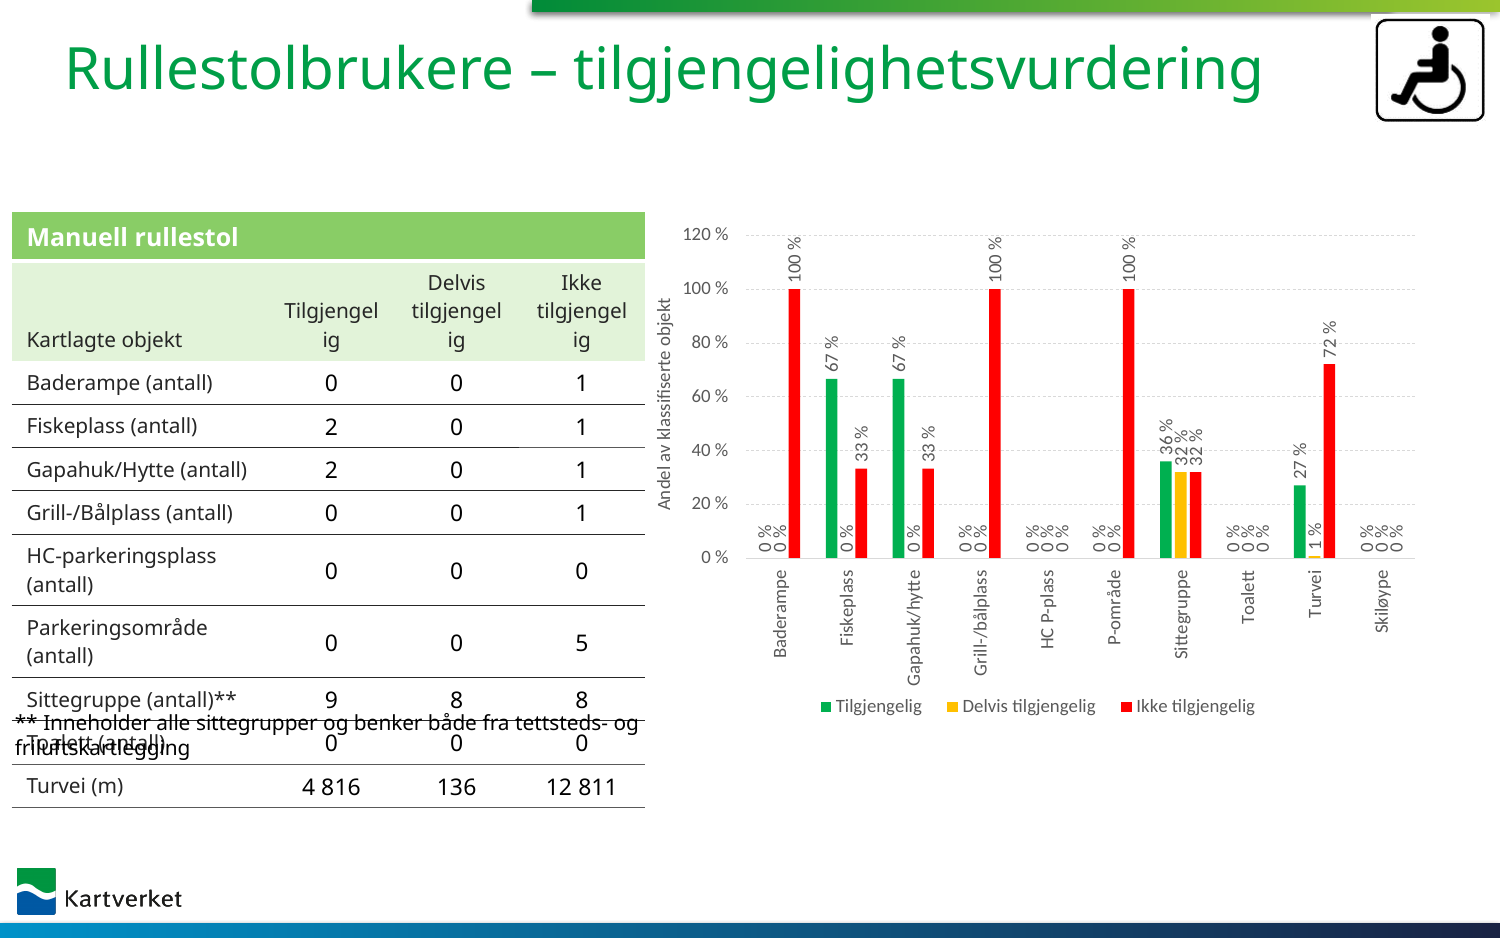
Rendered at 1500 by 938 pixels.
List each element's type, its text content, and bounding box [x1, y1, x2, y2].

table_cell 0 [394, 448, 519, 490]
table_cell 0 [394, 535, 519, 605]
text_box ** Inneholder alle sittegrupper og benker både fra tettsteds- og friluftskartlegging [0, 702, 745, 768]
table_cell Fiskeplass (antall) [12, 405, 269, 447]
picture [643, 218, 1426, 728]
table_cell 1 [519, 448, 638, 490]
table_cell Delvis tilgjengelig [394, 263, 519, 361]
table_cell Baderampe (antall) [12, 361, 269, 404]
table_cell 2 [269, 448, 394, 490]
table_cell 0 [394, 405, 519, 447]
table_cell 0 [269, 535, 394, 605]
table_cell HC-parkeringsplass (antall) [12, 535, 269, 605]
table_cell Tilgjengelig [269, 263, 394, 361]
table_cell Grill-/Bålplass (antall) [12, 491, 269, 534]
table_cell 0 [394, 606, 519, 677]
table_cell 1 [519, 491, 638, 534]
table_cell 0 [269, 606, 394, 677]
table_header Manuell rullestol [12, 212, 645, 259]
text_box Rullestolbrukere – tilgjengelighetsvurdering [49, 12, 1372, 109]
table_cell Gapahuk/Hytte (antall) [12, 448, 269, 490]
table_cell 5 [519, 606, 638, 677]
table_cell 0 [394, 361, 519, 404]
picture [1371, 13, 1491, 127]
table_cell 0 [269, 491, 394, 534]
table_cell Ikke tilgjengelig [519, 263, 638, 361]
table_cell 136 [394, 768, 519, 807]
table_cell 1 [519, 405, 638, 447]
table_cell Kartlagte objekt [12, 263, 269, 361]
table_cell 4 816 [269, 768, 394, 807]
table_cell 1 [519, 361, 638, 404]
table_cell 9 [269, 678, 394, 702]
table_cell 12 811 [519, 768, 645, 807]
table_cell 2 [269, 405, 394, 447]
table_cell 8 [519, 678, 638, 702]
table_cell Sittegruppe (antall)** [12, 678, 269, 702]
table_cell Parkeringsområde (antall) [12, 606, 269, 677]
table_cell 0 [269, 361, 394, 404]
table_cell 8 [394, 678, 519, 702]
table_cell 0 [519, 535, 638, 605]
table_cell Turvei (m) [12, 768, 269, 807]
table_cell 0 [394, 491, 519, 534]
